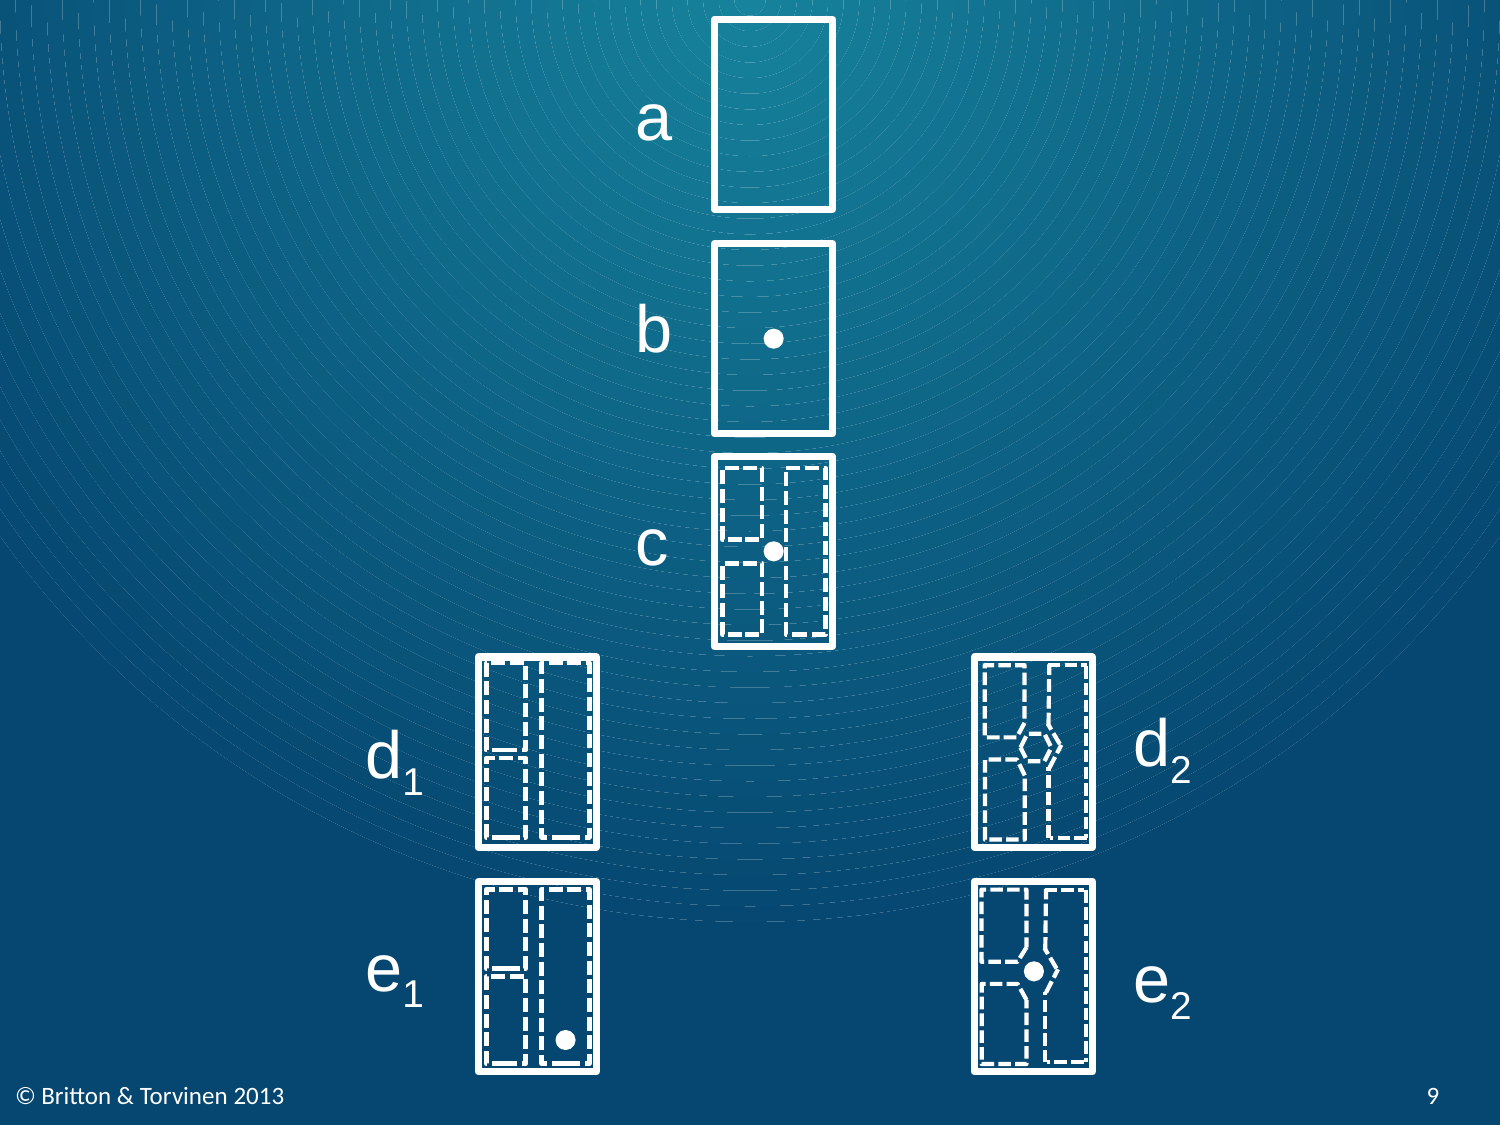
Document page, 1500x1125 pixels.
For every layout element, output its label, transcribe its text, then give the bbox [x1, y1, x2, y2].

text_box c [620, 491, 684, 587]
text_box [712, 17, 835, 212]
text_box e1 [350, 916, 439, 1023]
picture [600, 656, 604, 687]
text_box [714, 455, 833, 647]
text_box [477, 656, 597, 848]
text_box d1 [350, 704, 439, 810]
picture [707, 593, 711, 654]
picture [967, 654, 971, 668]
slide_number 9 [1104, 1065, 1455, 1125]
footer © Britton & Torvinen 2013 [0, 1065, 475, 1125]
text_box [714, 243, 833, 435]
text_box a [620, 66, 688, 161]
text_box e2 [1118, 928, 1207, 1035]
text_box b [620, 278, 688, 374]
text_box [974, 881, 1093, 1072]
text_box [974, 656, 1093, 848]
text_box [477, 881, 597, 1072]
text_box d2 [1118, 692, 1207, 799]
